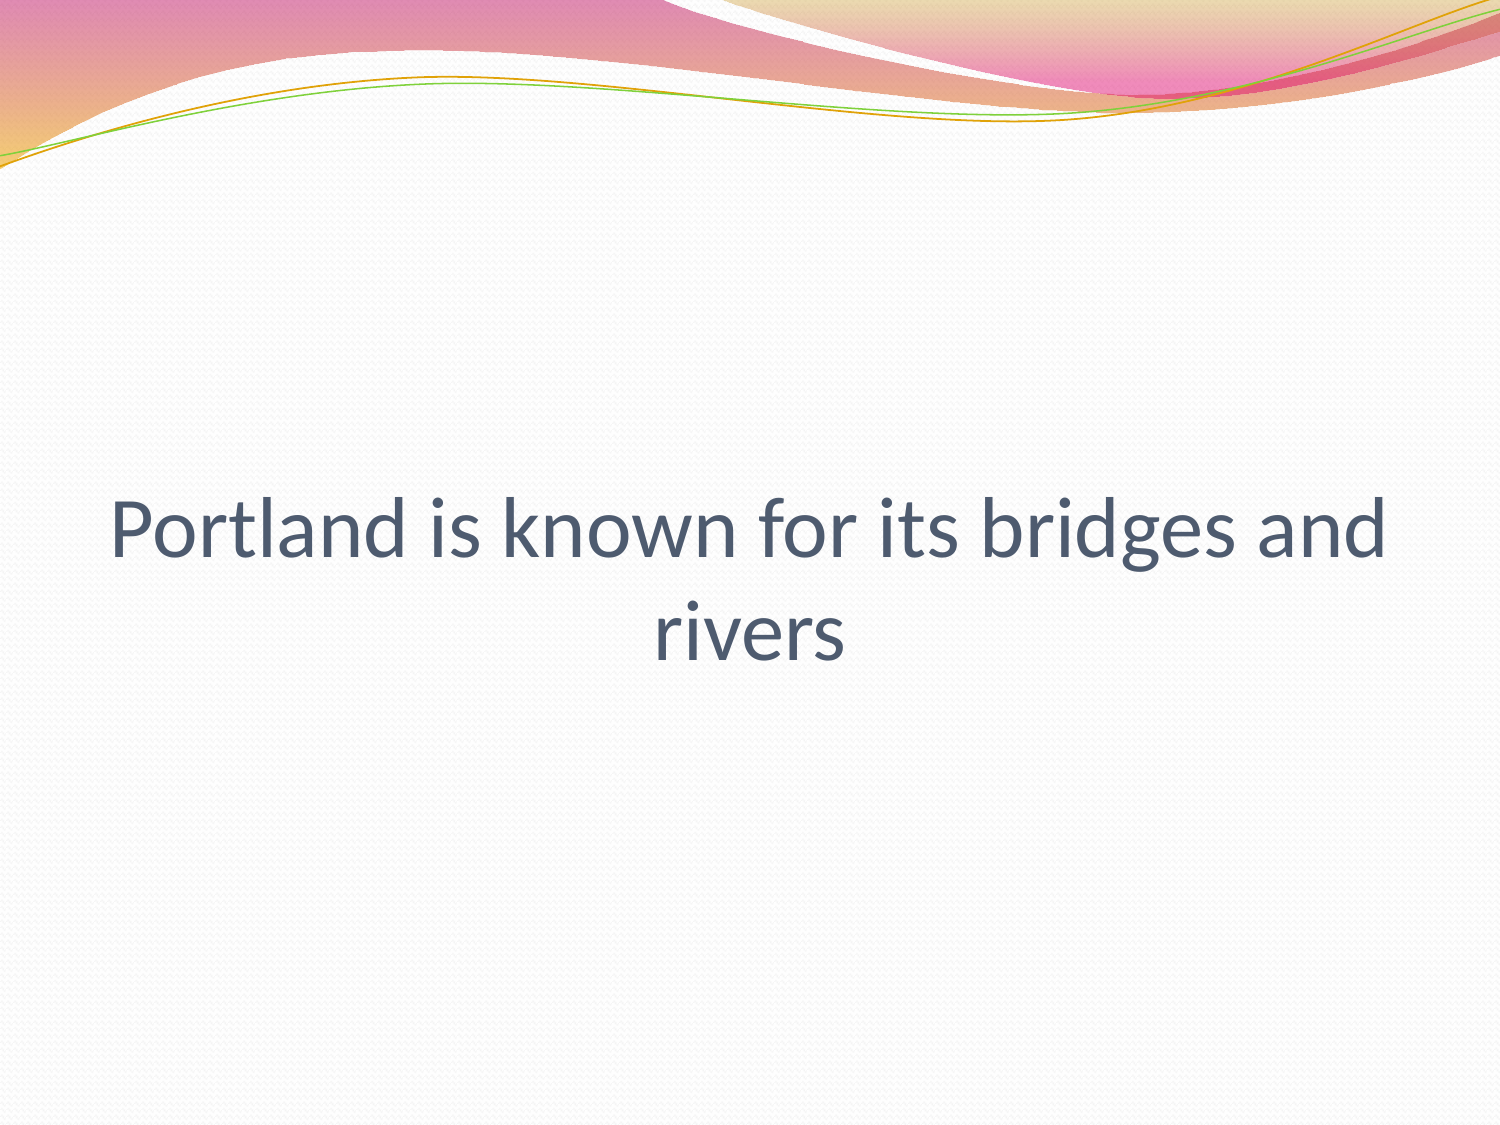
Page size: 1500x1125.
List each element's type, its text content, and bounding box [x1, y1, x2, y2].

title Portland is known for its bridges and rivers [75, 462, 1425, 678]
